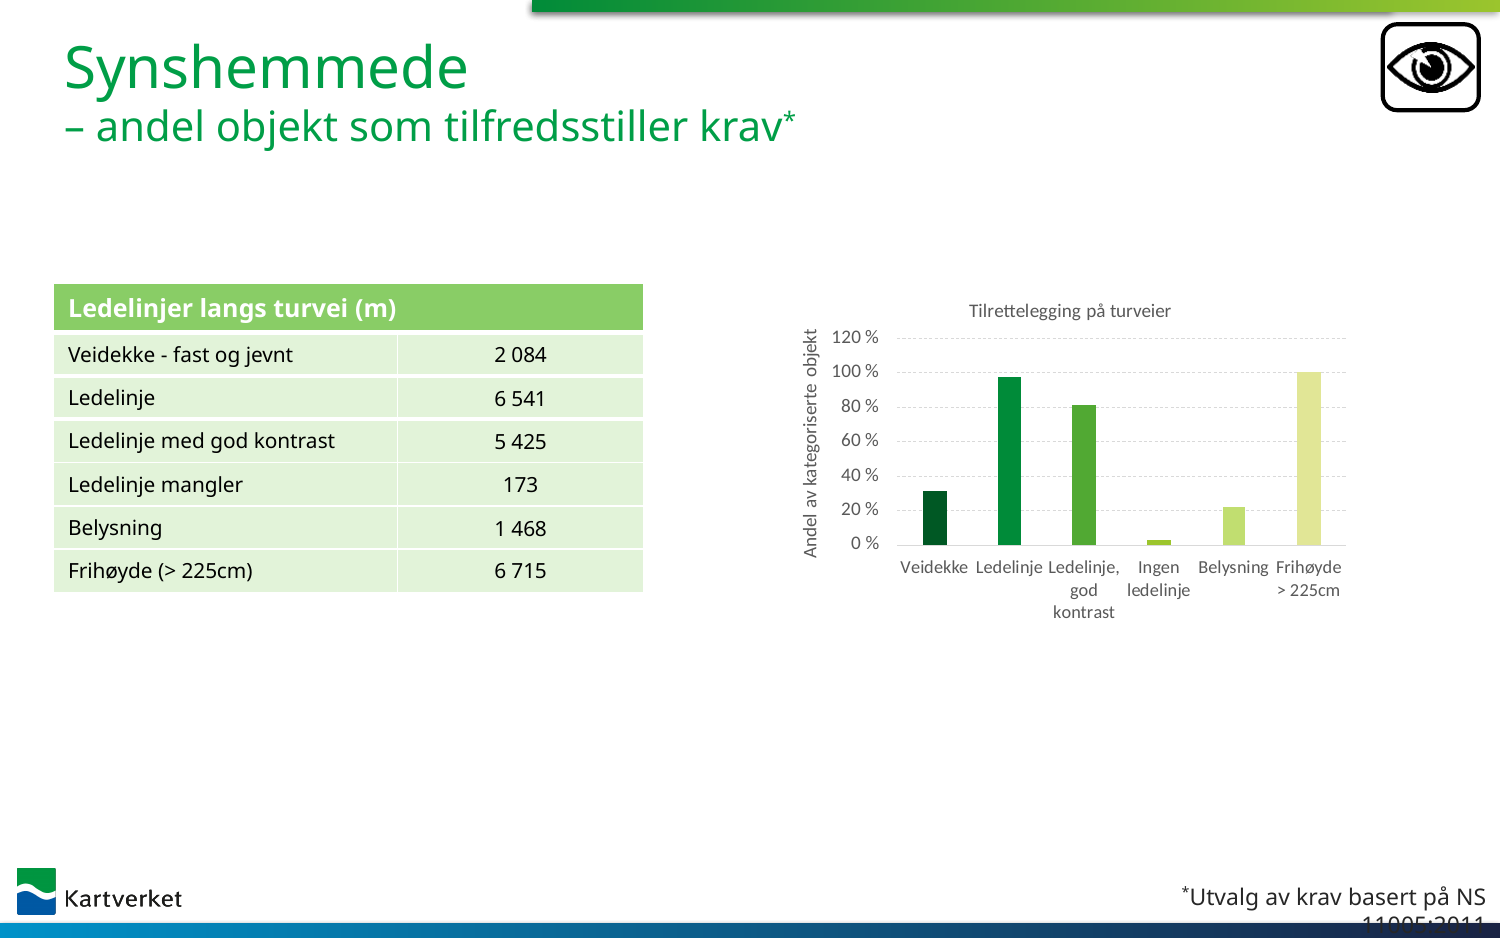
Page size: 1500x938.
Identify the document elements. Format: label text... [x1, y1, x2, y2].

table_cell Belysning [54, 507, 397, 548]
table_cell 6 541 [398, 378, 643, 417]
picture [791, 291, 1349, 630]
table_cell 5 425 [398, 421, 643, 462]
table_cell 173 [398, 463, 643, 505]
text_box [1382, 24, 1480, 111]
table_cell 1 468 [398, 507, 643, 548]
table_header Ledelinjer langs turvei (m) [54, 284, 643, 330]
table_cell 2 084 [398, 335, 643, 374]
text_box *Utvalg av krav basert på NS 11005:2011 [1068, 873, 1500, 938]
text_box Synshemmede – andel objekt som tilfredsstiller krav* [49, 24, 1431, 158]
table_cell Frihøyde (> 225cm) [54, 550, 397, 592]
table_cell 6 715 [398, 550, 643, 592]
table_cell Veidekke - fast og jevnt [54, 335, 397, 374]
table_cell Ledelinje med god kontrast [54, 421, 397, 462]
table_cell Ledelinje [54, 378, 397, 417]
table_cell Ledelinje mangler [54, 463, 397, 505]
